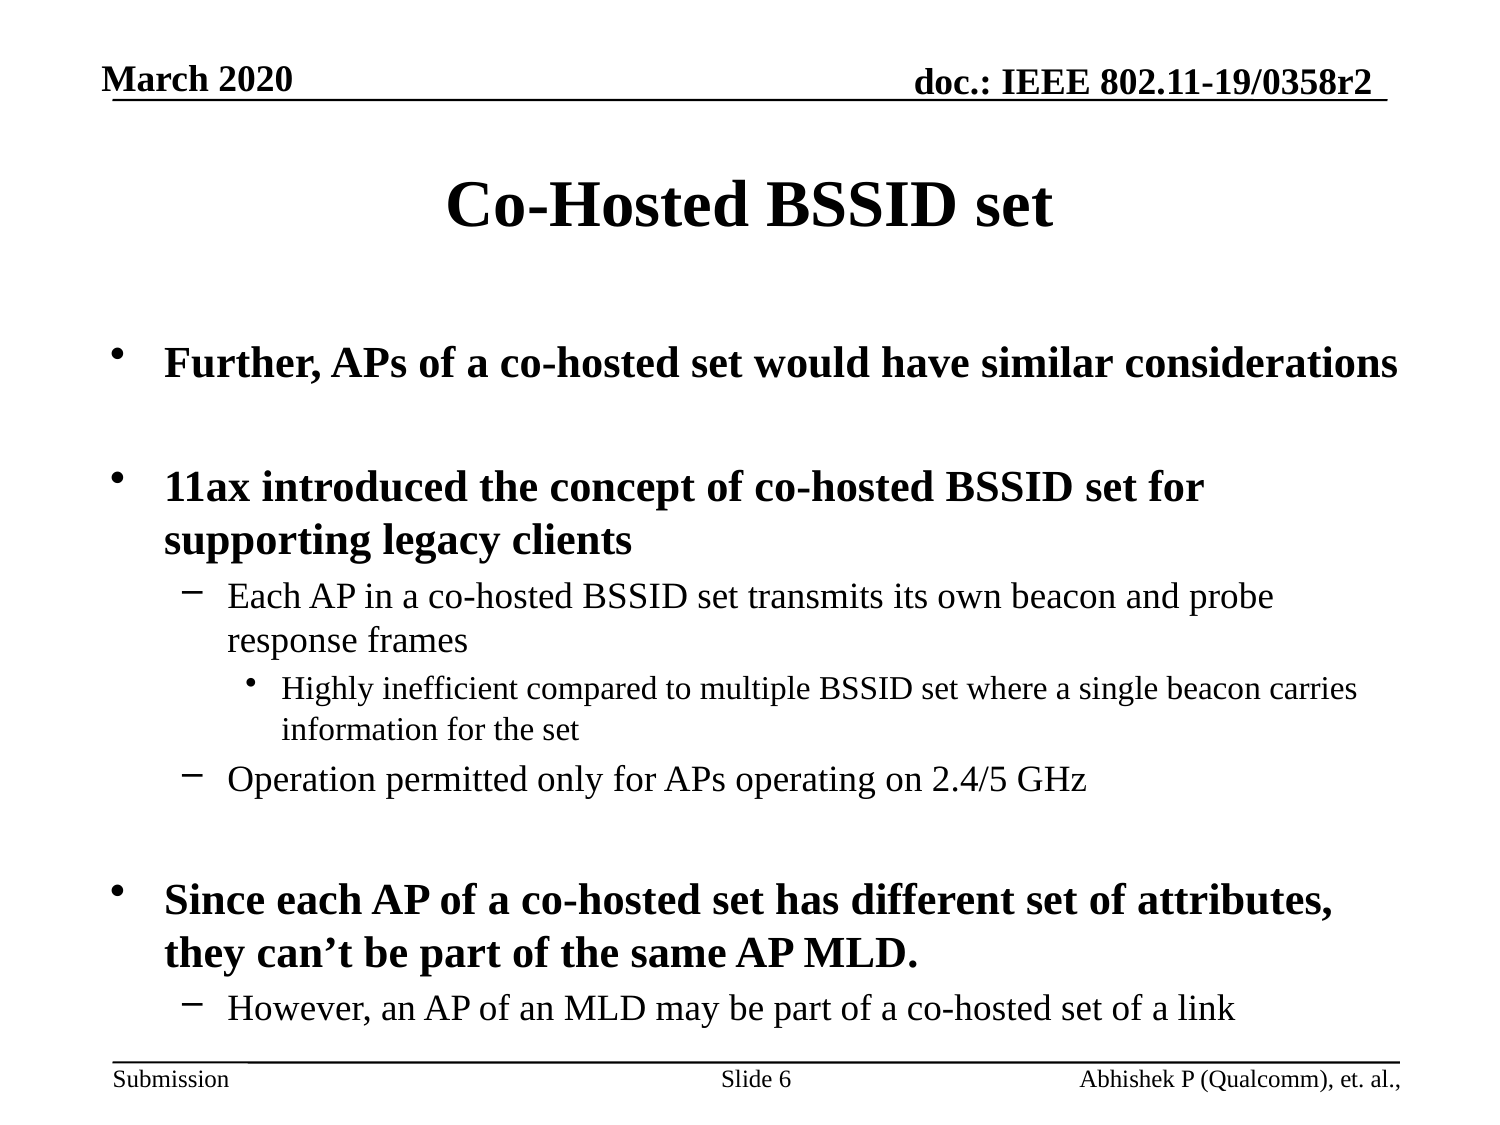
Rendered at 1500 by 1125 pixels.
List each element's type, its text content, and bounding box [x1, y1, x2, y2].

list Further, APs of a co-hosted set would have similar considerations 11ax introduced the concept of co-hosted BSSID set for supporting legacy clients Each AP in a co-hosted BSSID set transmits its own beacon and probe response frames Highly inefficient compared to multiple BSSID set where a single beacon carries information for the set Operation permitted only for APs operating on 2.4/5 GHz Since each AP of a co-hosted set has different set of attributes, they can’t be part of the same AP MLD. However, an AP of an MLD may be part of a co-hosted set of a link [94, 324, 1420, 1063]
slide_number Slide 6 [712, 1061, 801, 1093]
title Co-Hosted BSSID set [112, 112, 1388, 288]
footer Abhishek P (Qualcomm), et. al., [949, 1061, 1402, 1093]
